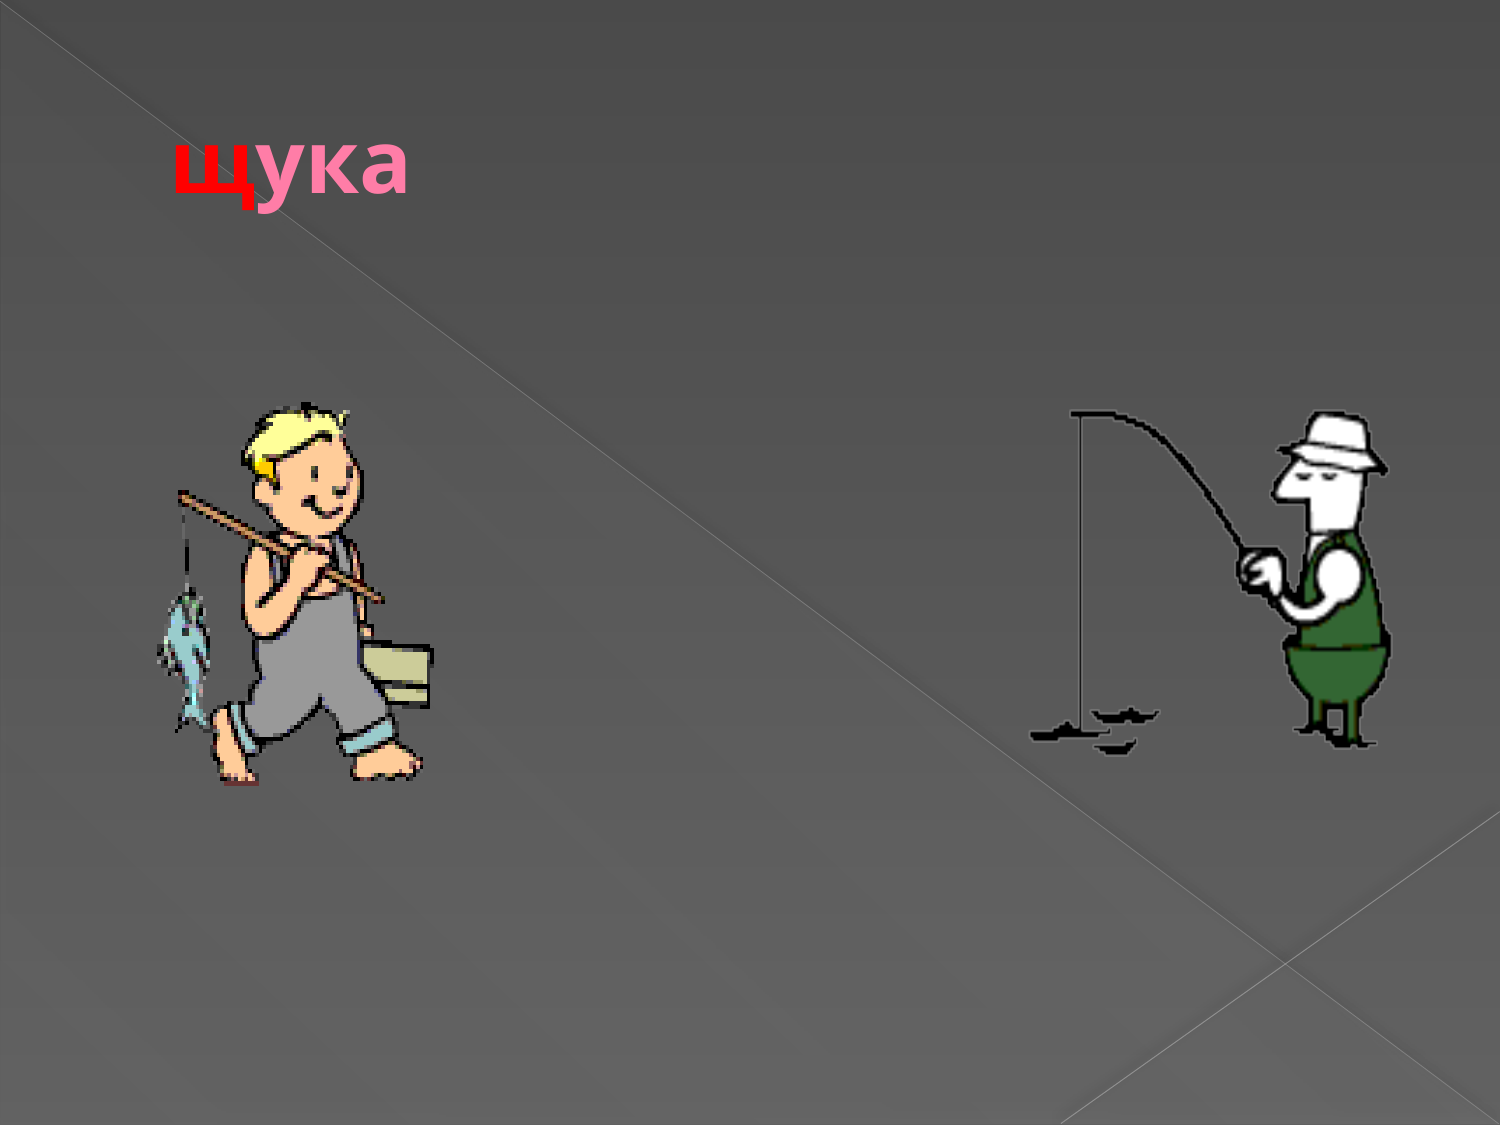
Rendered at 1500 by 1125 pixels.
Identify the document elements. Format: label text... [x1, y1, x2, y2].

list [1019, 363, 1407, 809]
title щука [75, 43, 1425, 274]
picture [140, 398, 434, 786]
